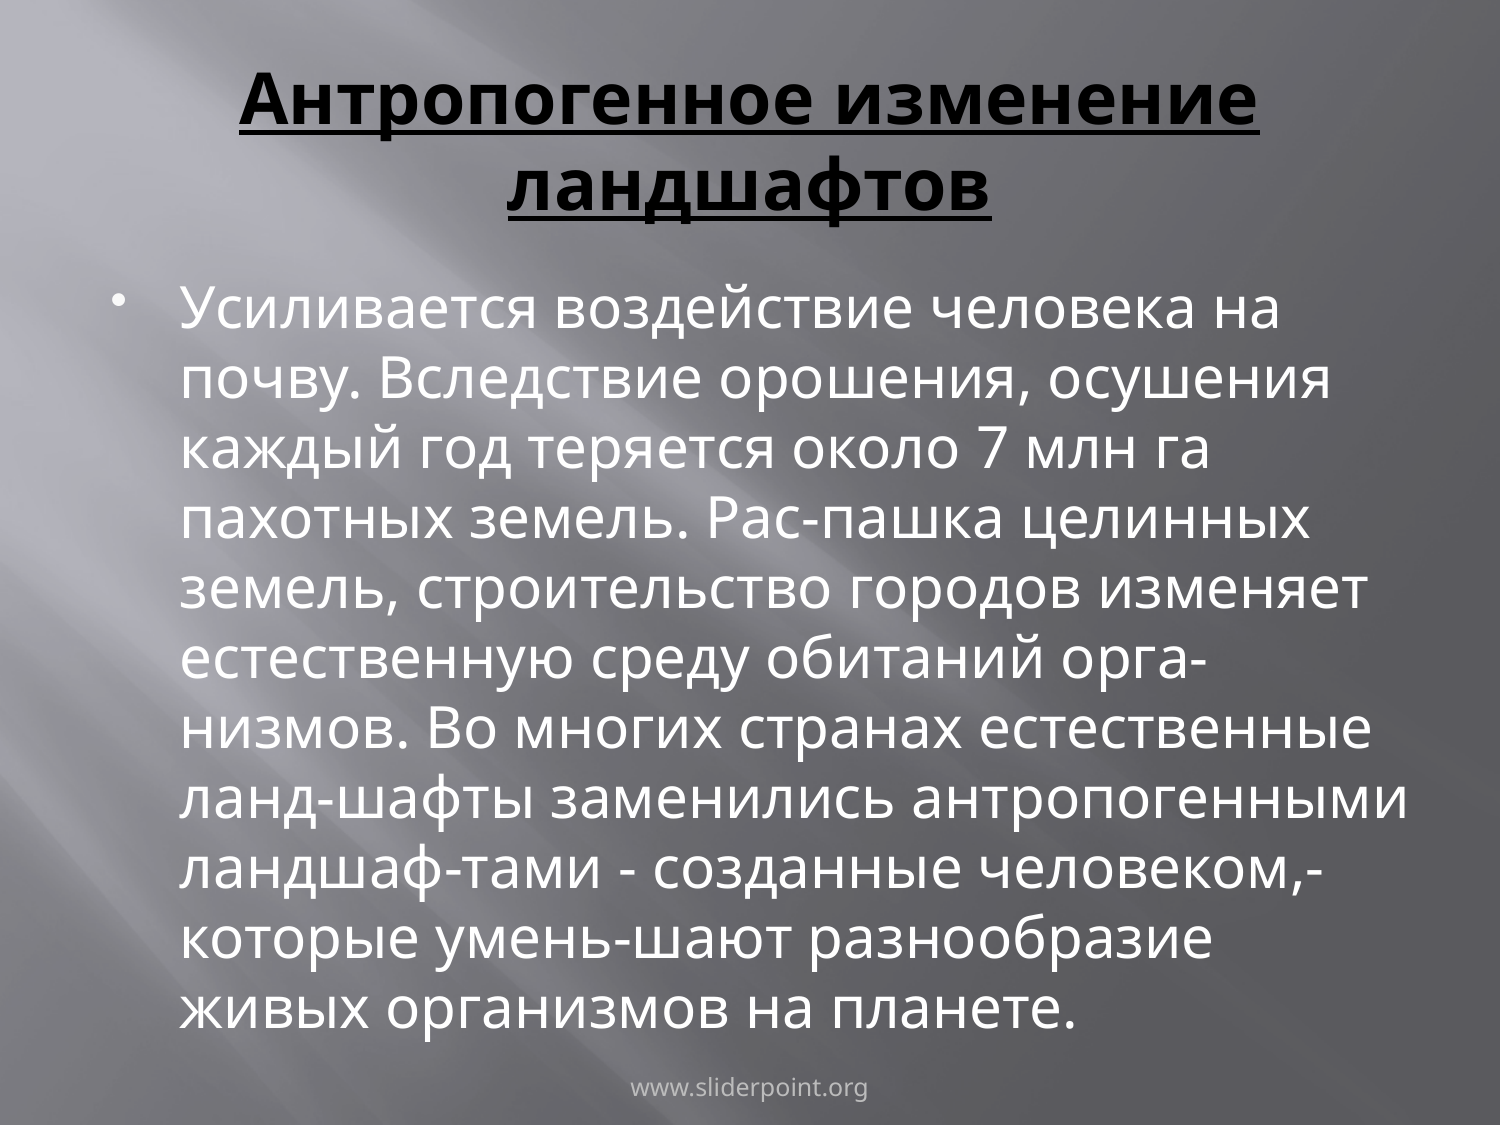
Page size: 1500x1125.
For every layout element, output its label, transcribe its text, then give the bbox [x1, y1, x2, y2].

list Усиливается воздействие человека на почву. Вследствие орошения, осушения каждый год теряется около 7 млн га пахотных земель. Рас-пашка целинных земель, строительство городов изменяет естественную среду обитаний орга-низмов. Во многих странах естественные ланд-шафты заменились антропогенными ландшаф-тами - созданные человеком,- которые умень-шают разнообразие живых организмов на планете. [75, 262, 1425, 1035]
footer www.sliderpoint.org [512, 1052, 988, 1113]
title Антропогенное изменение ландшафтов [75, 45, 1425, 233]
